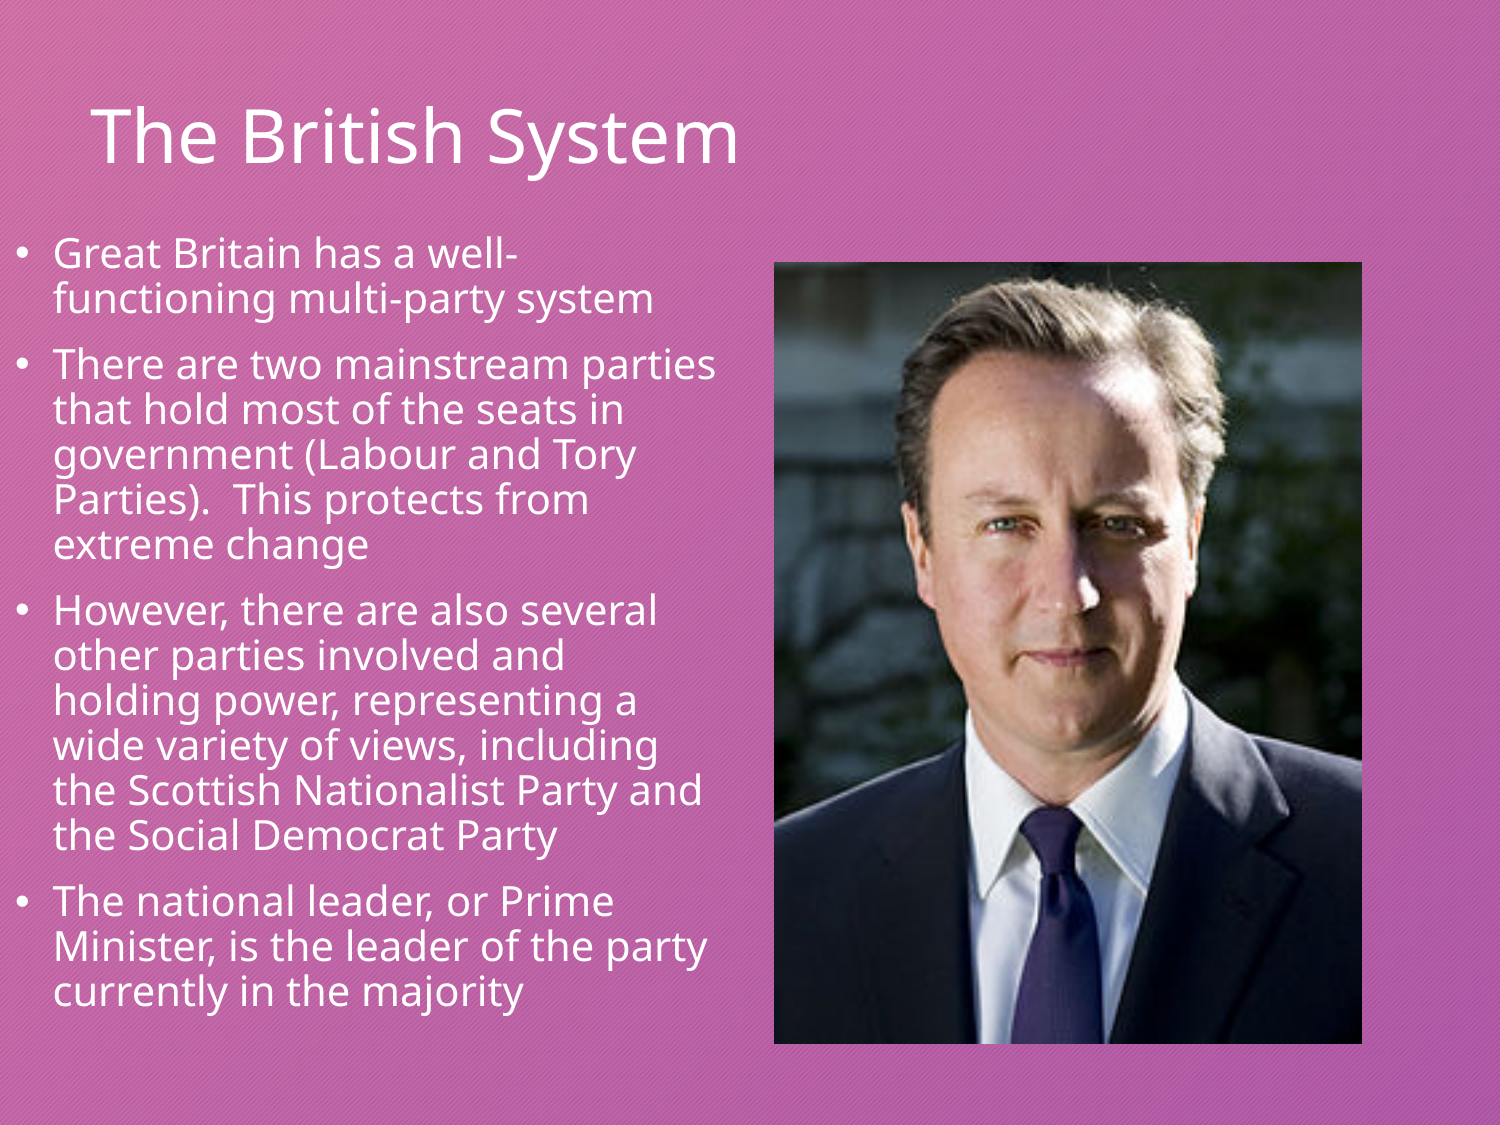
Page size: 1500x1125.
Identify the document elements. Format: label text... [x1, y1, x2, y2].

title The British System [75, 45, 1425, 233]
picture [774, 262, 1362, 1044]
list Great Britain has a well-functioning multi-party system There are two mainstream parties that hold most of the seats in government (Labour and Tory Parties). This protects from extreme change However, there are also several other parties involved and holding power, representing a wide variety of views, including the Scottish Nationalist Party and the Social Democrat Party The national leader, or Prime Minister, is the leader of the party currently in the majority [0, 224, 738, 1100]
